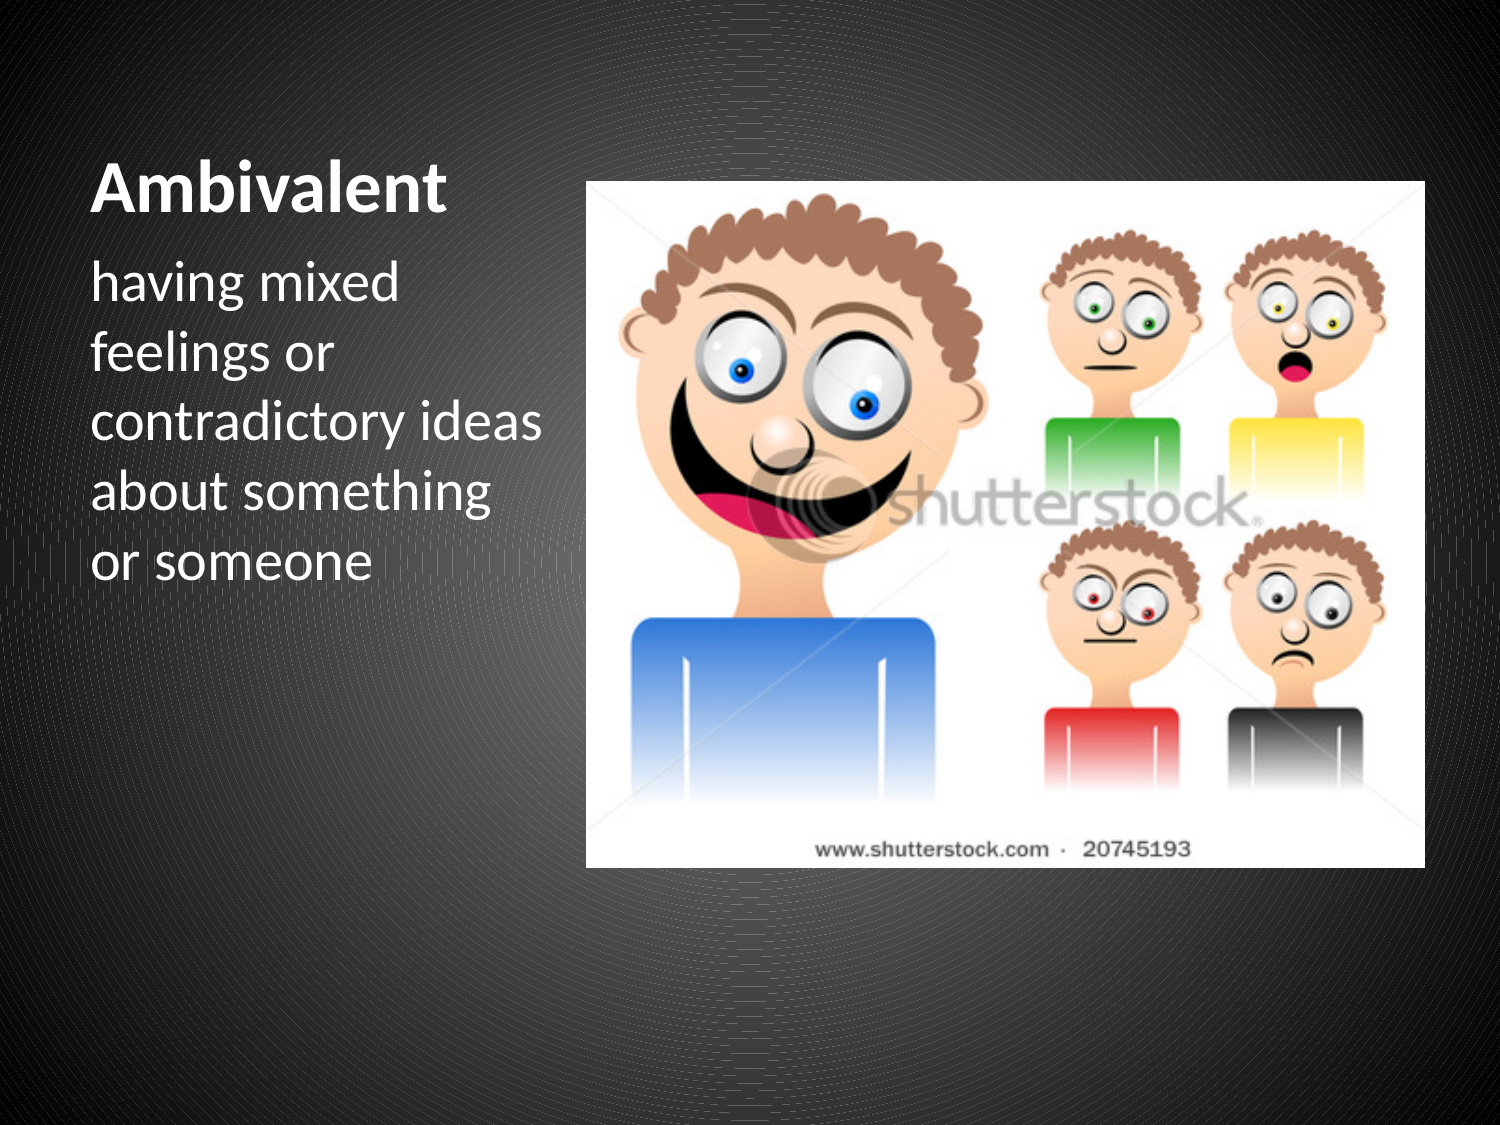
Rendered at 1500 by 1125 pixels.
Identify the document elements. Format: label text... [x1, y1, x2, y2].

list having mixed feelings or contradictory ideas about something or someone [75, 235, 569, 1005]
title Ambivalent [75, 44, 569, 235]
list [586, 44, 1426, 1006]
